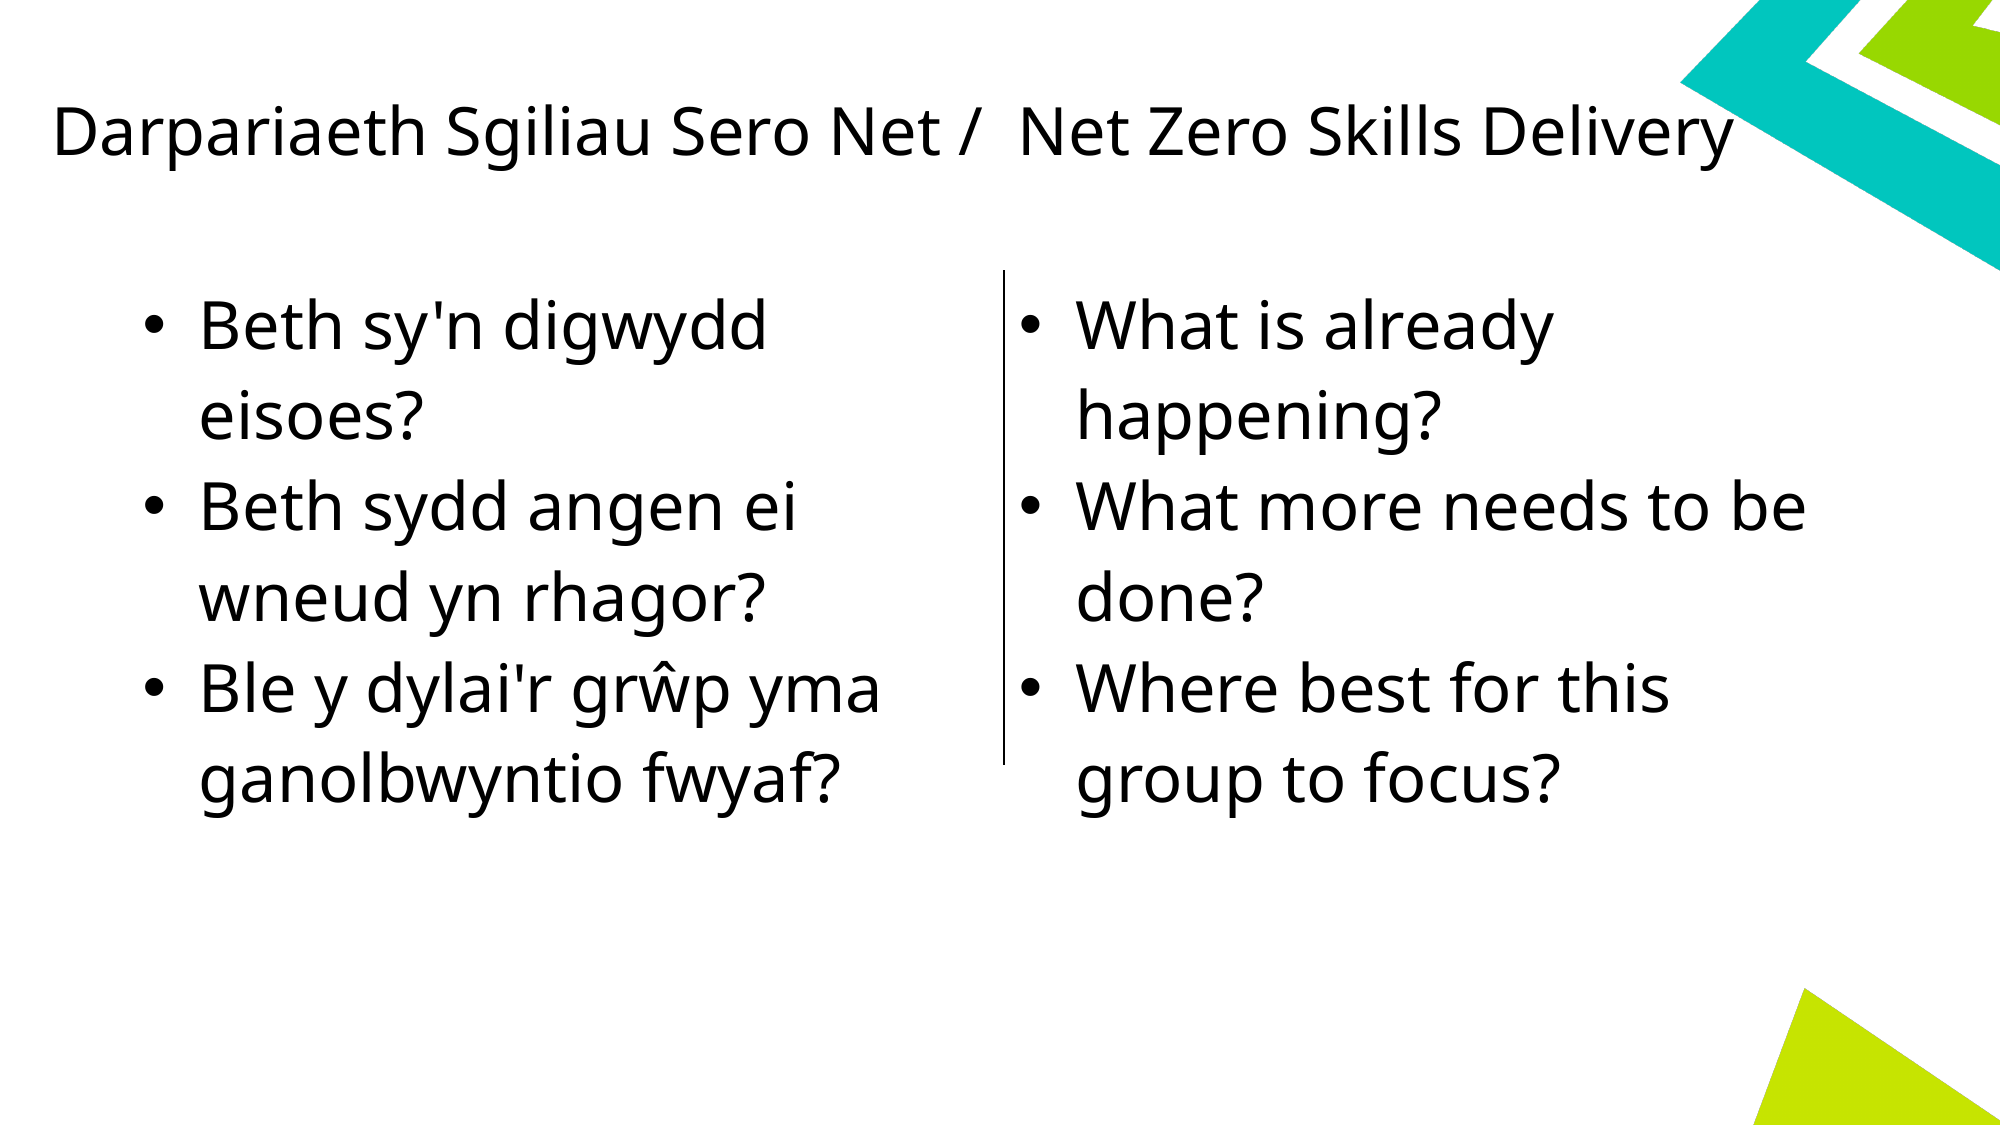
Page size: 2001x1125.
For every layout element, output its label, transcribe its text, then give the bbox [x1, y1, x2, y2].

table_header Beth sy'n digwydd eisoes? Beth sydd angen ei wneud yn rhagor? Ble y dylai'r grŵp yma ganolbwyntio fwyaf? [128, 270, 1003, 765]
picture [1753, 988, 2000, 1125]
table_header What is already happening? What more needs to be done? Where best for this group to focus? [1005, 270, 1880, 765]
picture [1680, 0, 2000, 271]
text_box Darpariaeth Sgiliau Sero Net / Net Zero Skills Delivery [36, 81, 1680, 257]
